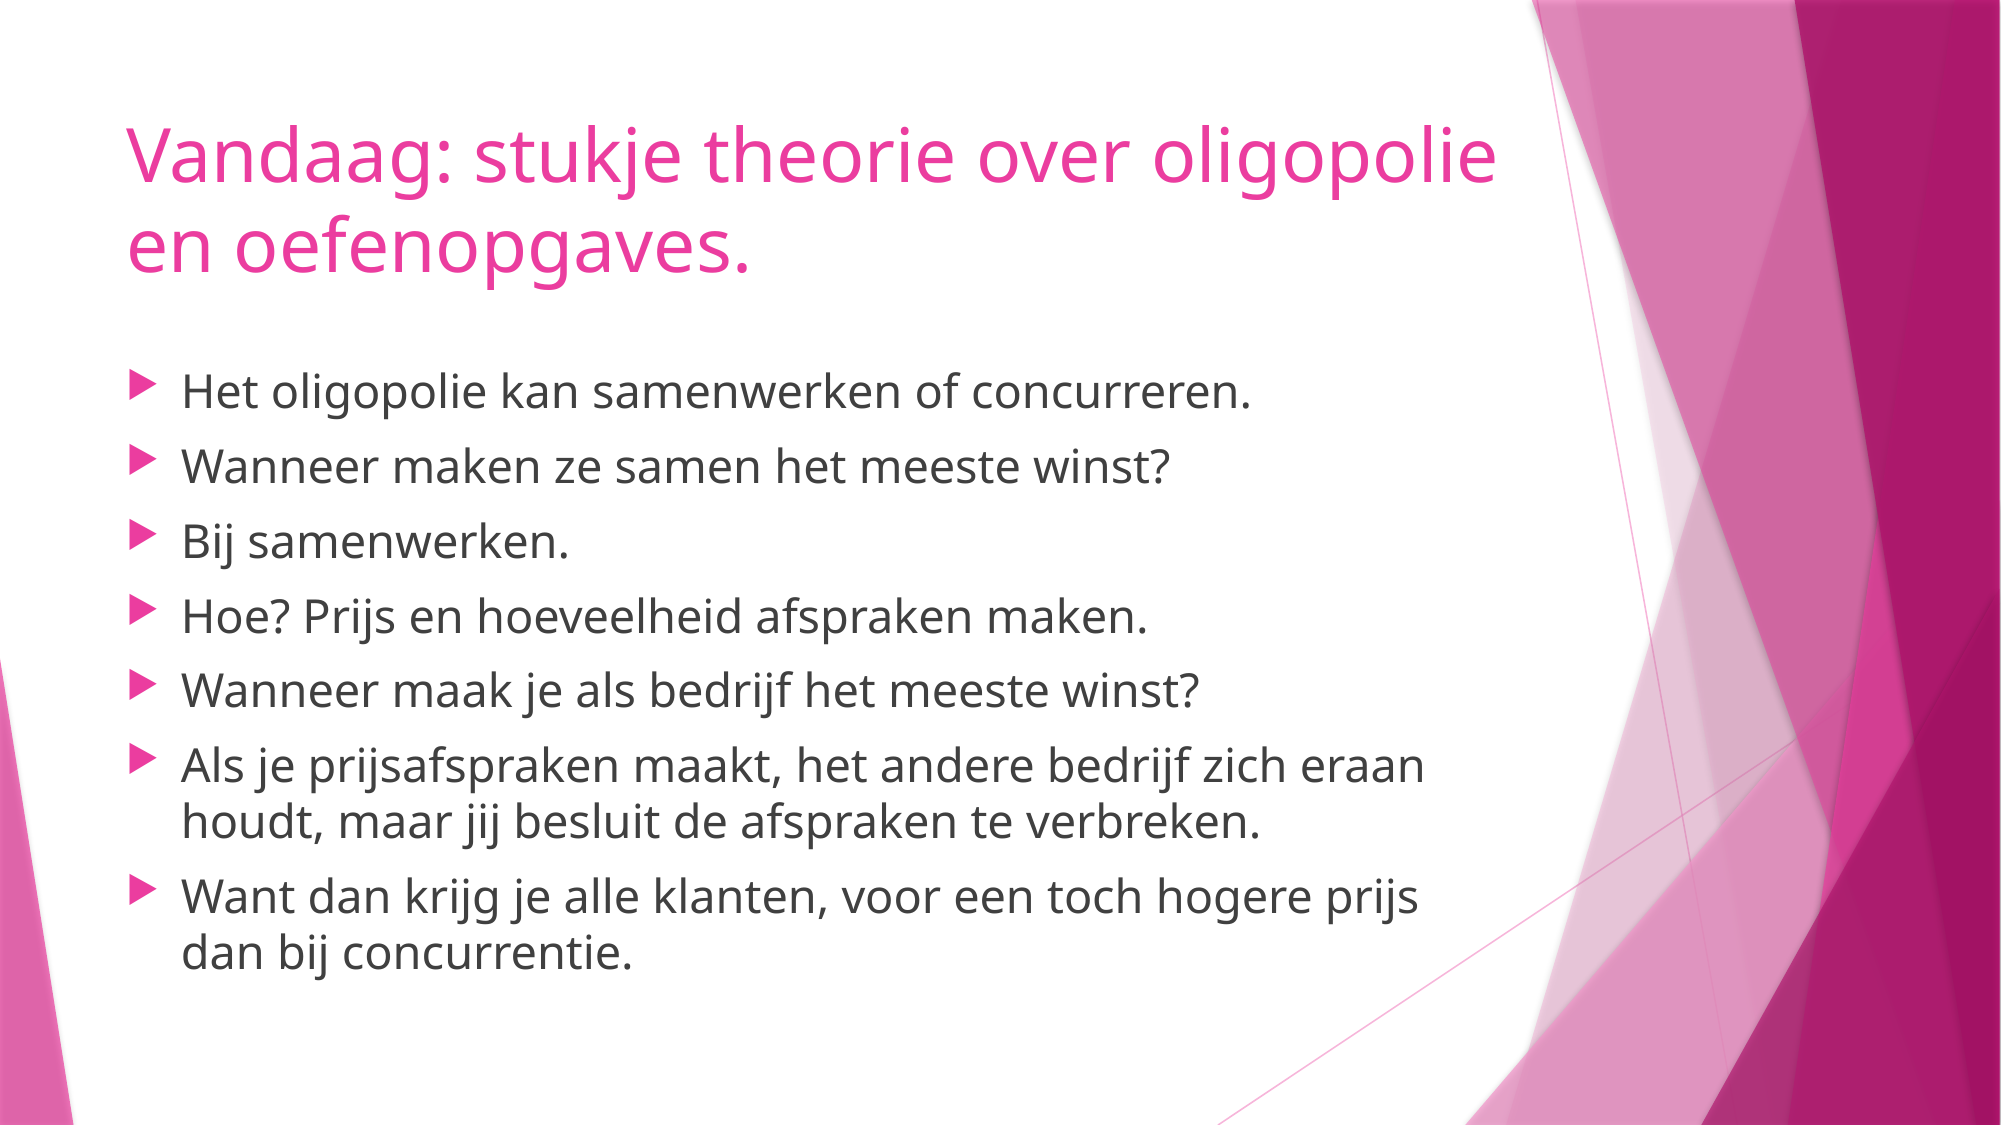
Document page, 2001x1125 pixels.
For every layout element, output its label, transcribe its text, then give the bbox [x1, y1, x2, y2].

list Het oligopolie kan samenwerken of concurreren. Wanneer maken ze samen het meeste winst? Bij samenwerken. Hoe? Prijs en hoeveelheid afspraken maken. Wanneer maak je als bedrijf het meeste winst? Als je prijsafspraken maakt, het andere bedrijf zich eraan houdt, maar jij besluit de afspraken te verbreken. Want dan krijg je alle klanten, voor een toch hogere prijs dan bij concurrentie. [111, 354, 1522, 992]
title Vandaag: stukje theorie over oligopolie en oefenopgaves. [111, 99, 1522, 317]
